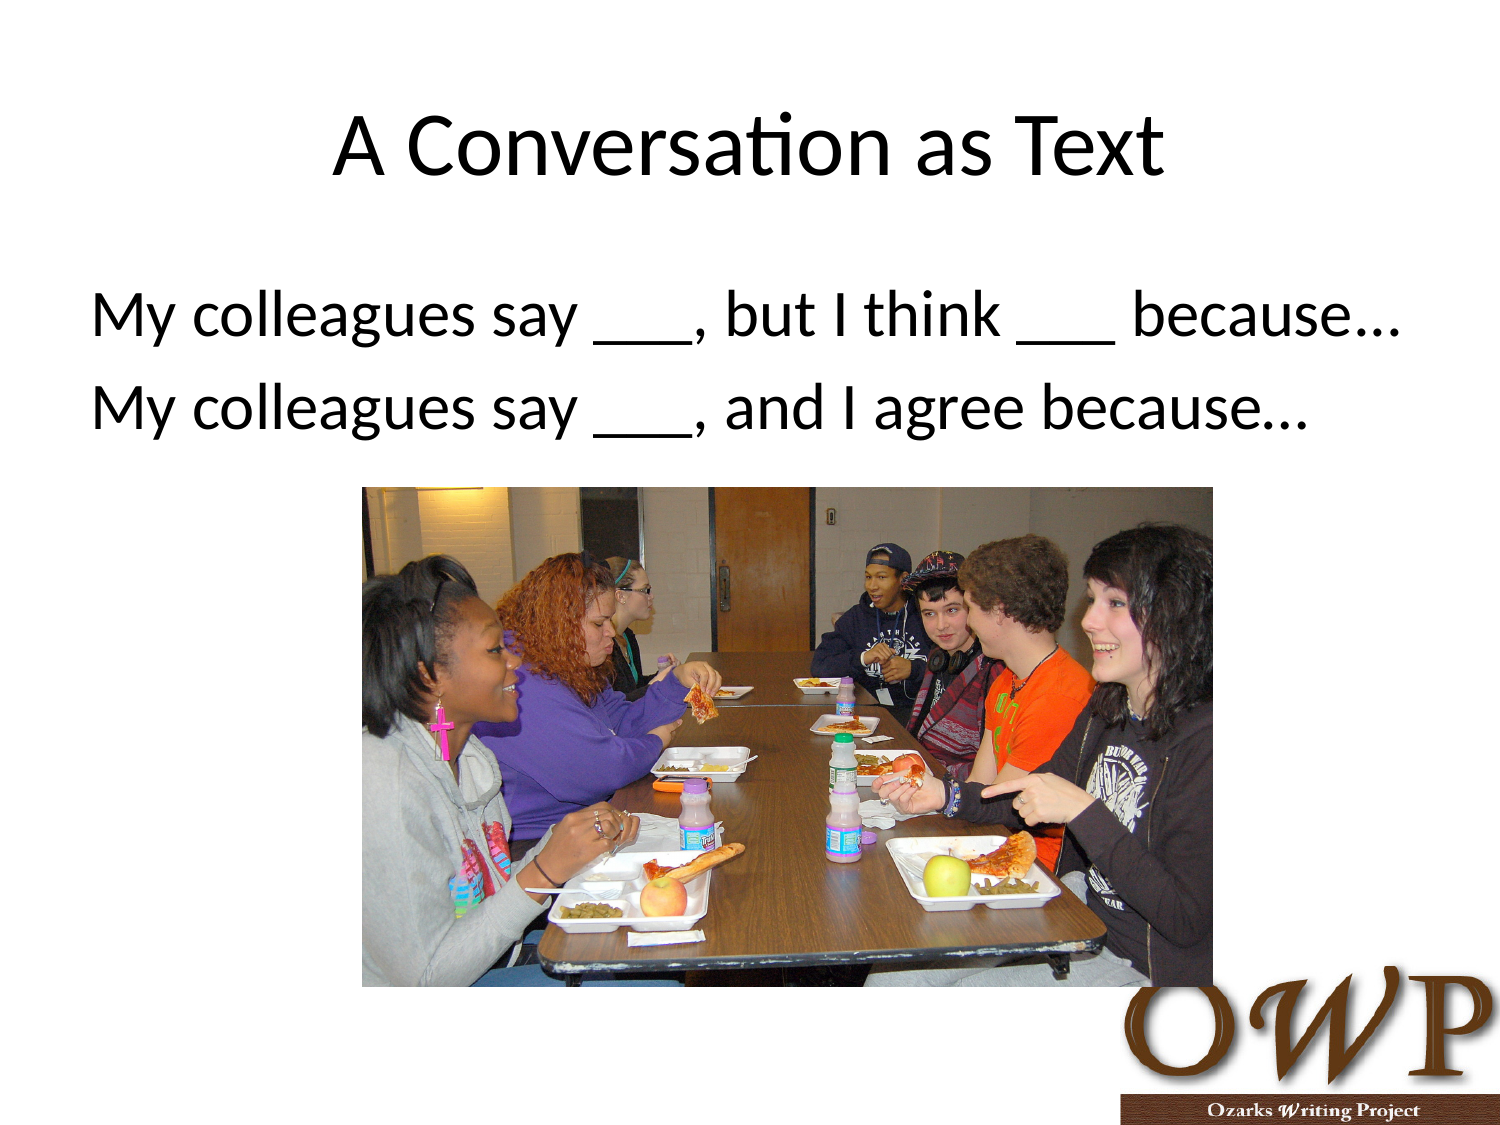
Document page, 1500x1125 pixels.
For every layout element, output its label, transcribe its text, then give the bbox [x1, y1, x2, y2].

list My colleagues say ___, but I think ___ because... My colleagues say ___, and I agree because… [74, 262, 1426, 1006]
picture [362, 487, 1500, 1125]
title A Conversation as Text [74, 44, 1426, 233]
